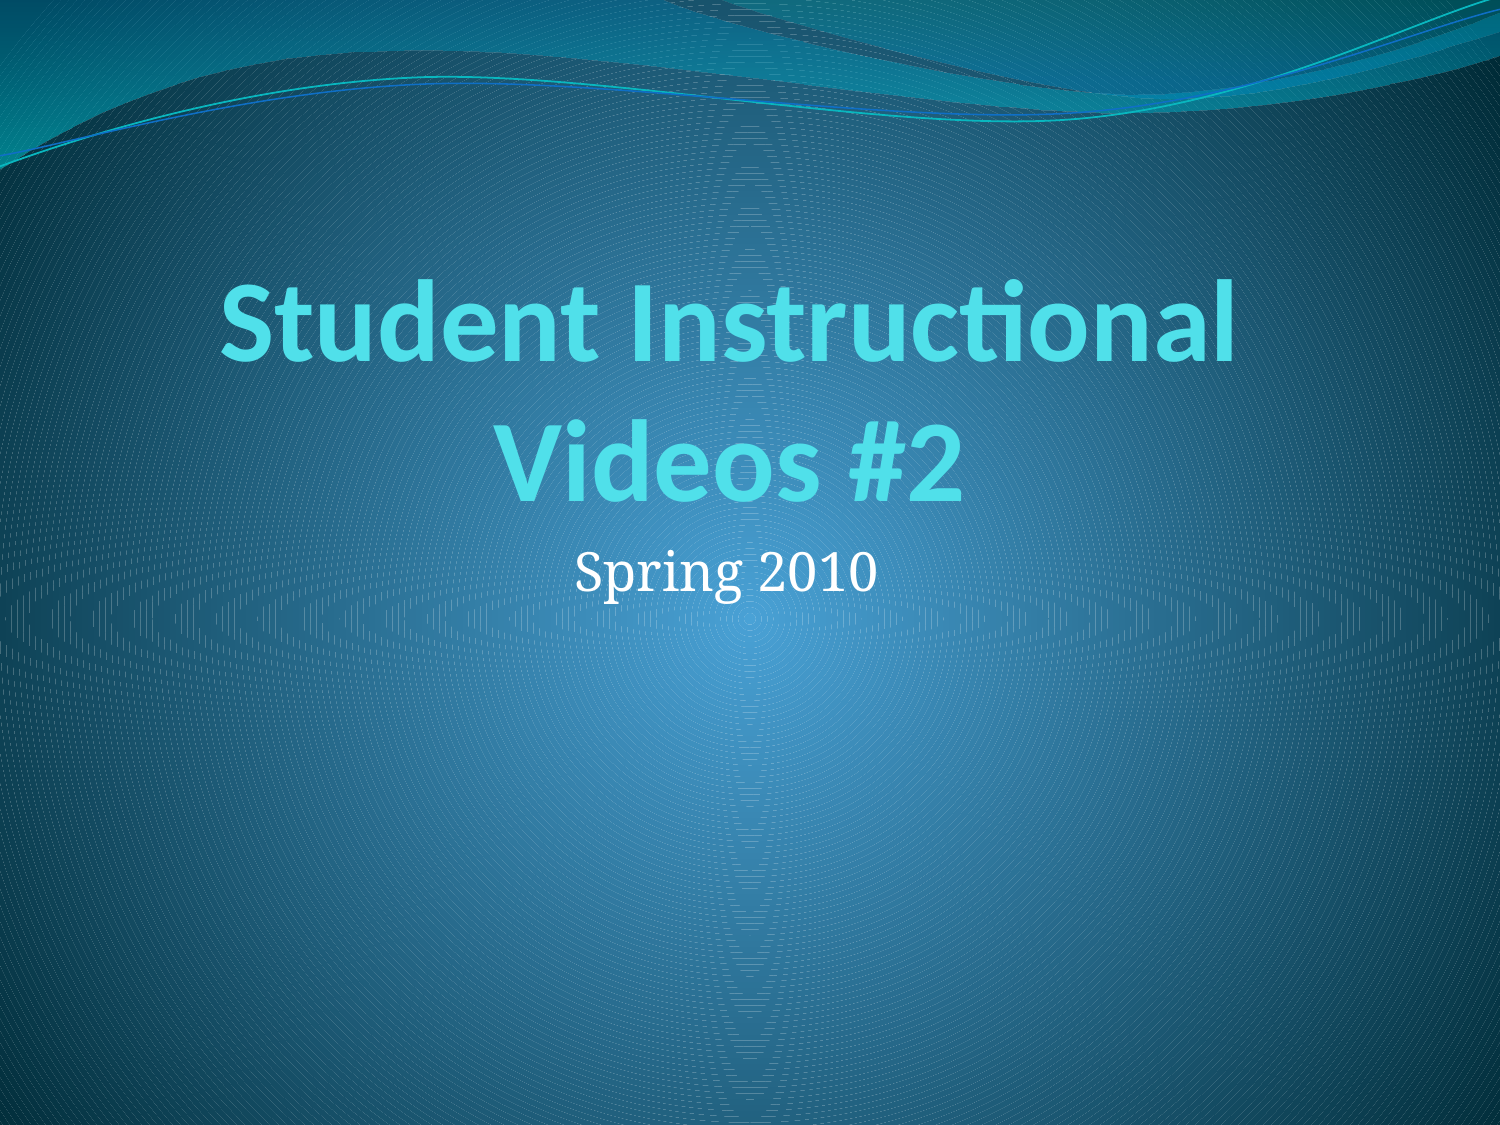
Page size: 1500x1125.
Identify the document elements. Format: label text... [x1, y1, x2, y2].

subtitle Spring 2010 [87, 529, 1376, 818]
title Student Instructional Videos #2 [87, 224, 1376, 525]
